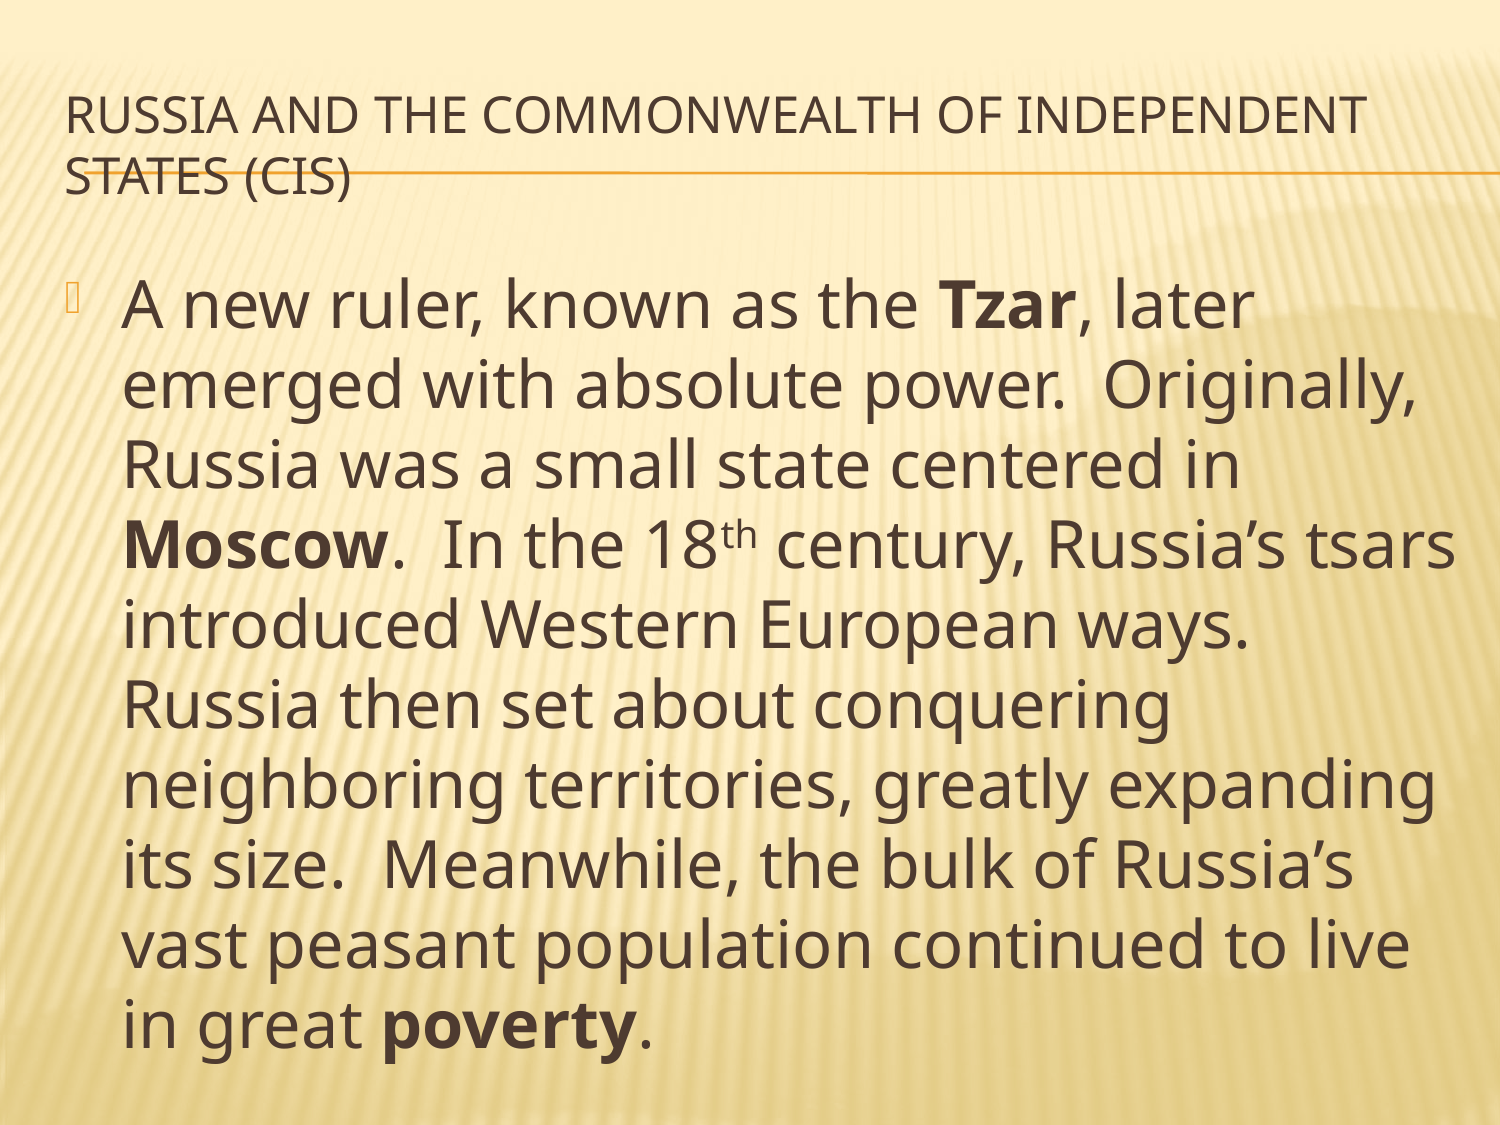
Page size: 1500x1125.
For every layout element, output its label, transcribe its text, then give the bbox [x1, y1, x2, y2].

title Russia and the Commonwealth of Independent States (CIS) [50, 75, 1475, 213]
list A new ruler, known as the Tzar, later emerged with absolute power. Originally, Russia was a small state centered in Moscow. In the 18th century, Russia’s tsars introduced Western European ways. Russia then set about conquering neighboring territories, greatly expanding its size. Meanwhile, the bulk of Russia’s vast peasant population continued to live in great poverty. [50, 254, 1475, 998]
